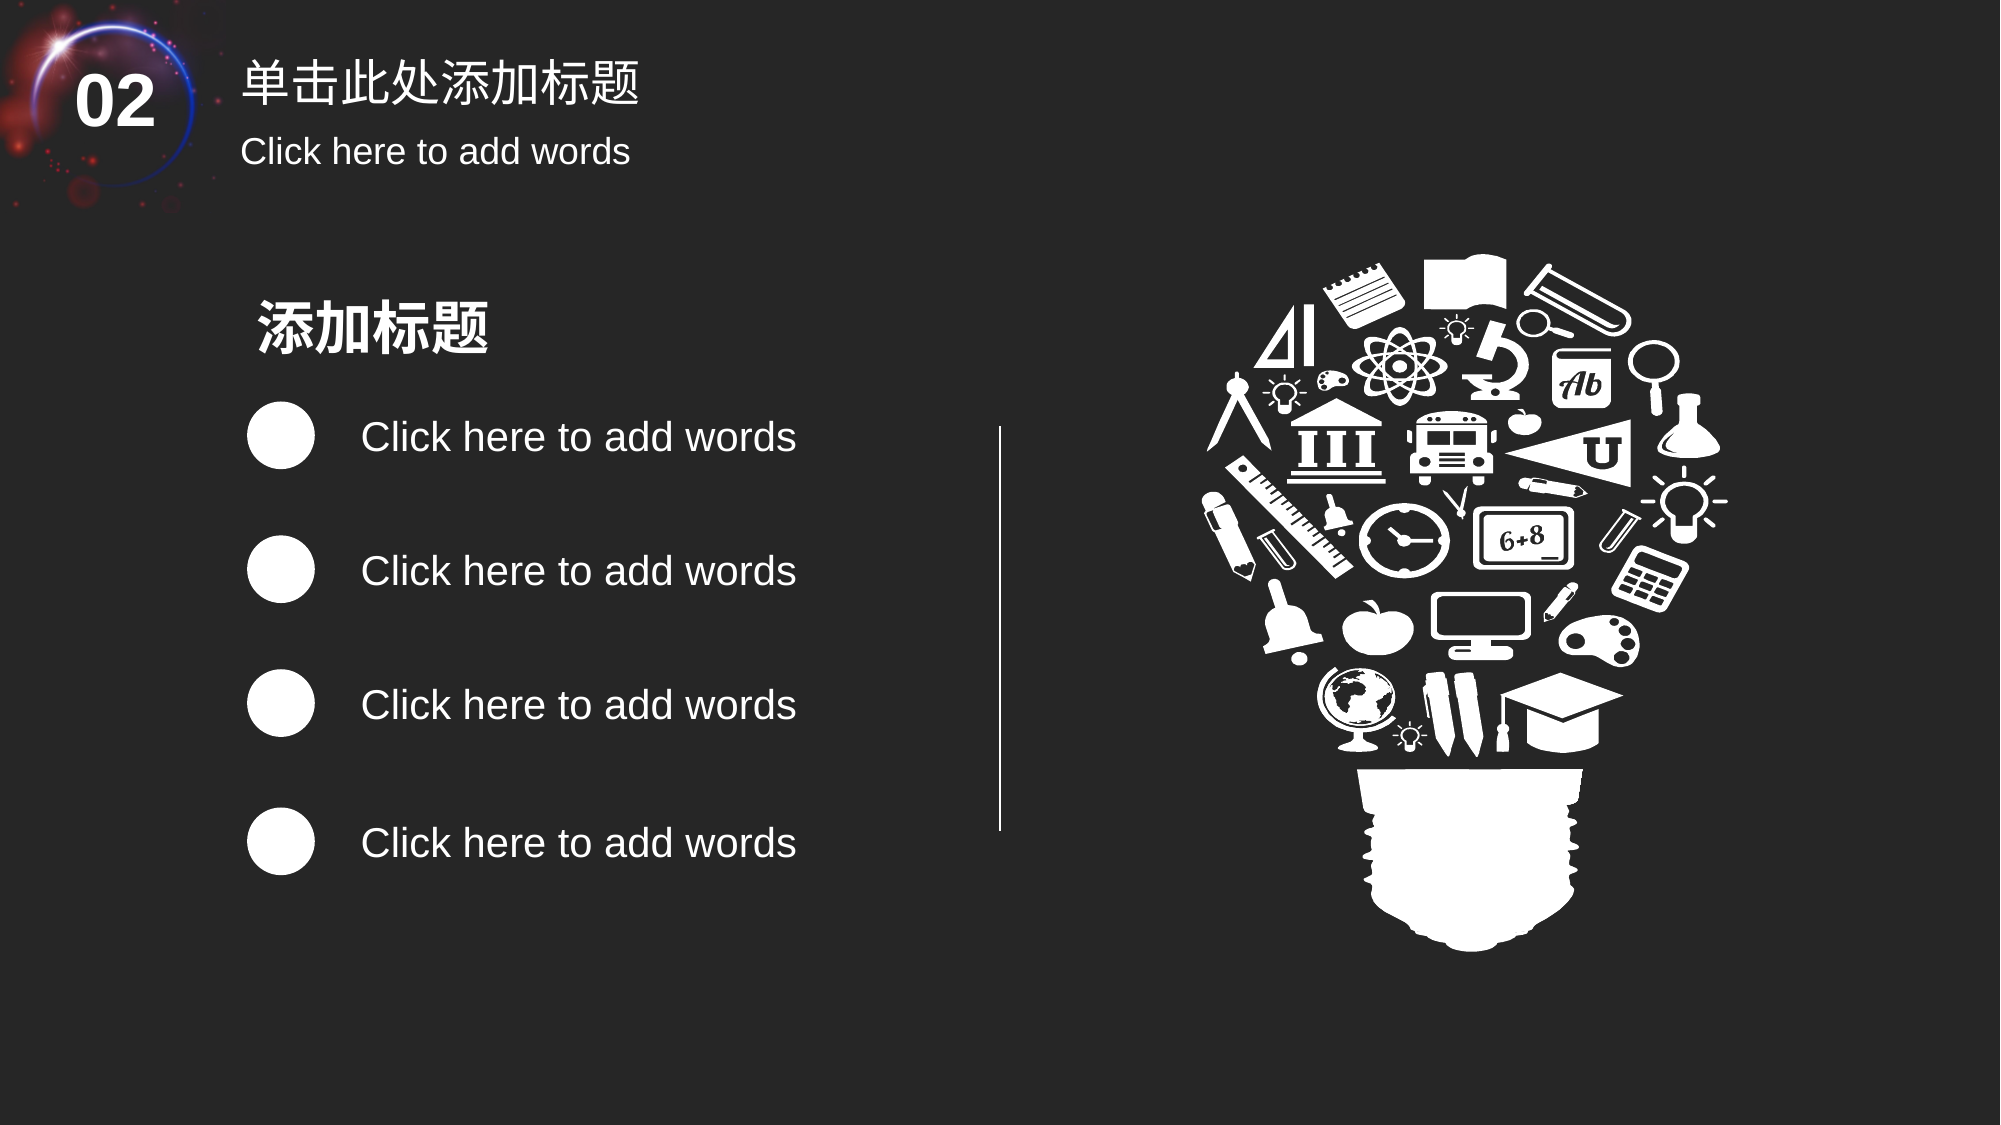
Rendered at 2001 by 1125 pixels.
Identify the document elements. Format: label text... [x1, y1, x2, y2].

text_box 单击此处添加标题 [226, 43, 725, 119]
text_box Click here to add words [226, 119, 821, 180]
text_box Click here to add words [345, 402, 845, 468]
text_box [247, 535, 315, 604]
text_box [247, 669, 315, 737]
picture [0, 0, 226, 213]
text_box [247, 401, 315, 470]
text_box Click here to add words [345, 536, 845, 602]
text_box Click here to add words [345, 670, 845, 736]
text_box 添加标题 [241, 283, 685, 369]
text_box Click here to add words [345, 808, 845, 874]
text_box [247, 807, 315, 876]
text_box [1201, 254, 1728, 952]
